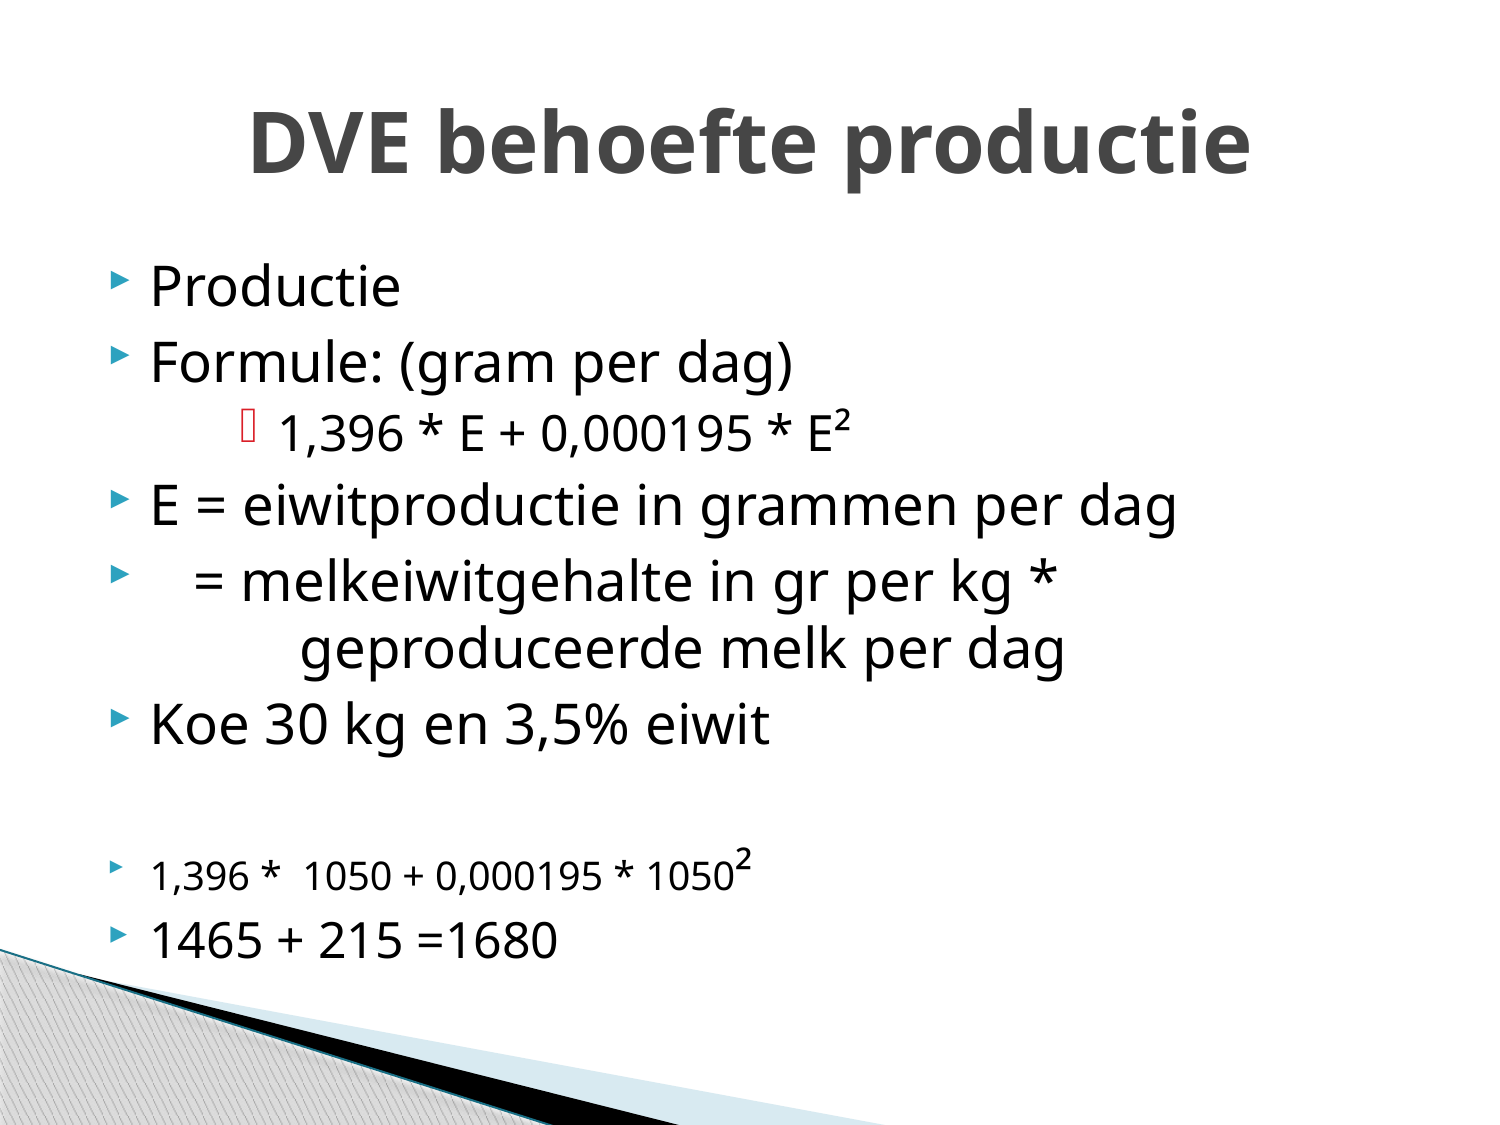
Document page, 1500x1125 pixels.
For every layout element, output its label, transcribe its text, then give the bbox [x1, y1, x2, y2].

title DVE behoefte productie [75, 45, 1425, 233]
list Productie Formule: (gram per dag) 1,396 * E + 0,000195 * E² E = eiwitproductie in grammen per dag = melkeiwitgehalte in gr per kg * geproduceerde melk per dag Koe 30 kg en 3,5% eiwit 1,396 * 1050 + 0,000195 * 1050² 1465 + 215 =1680 [75, 243, 1425, 986]
